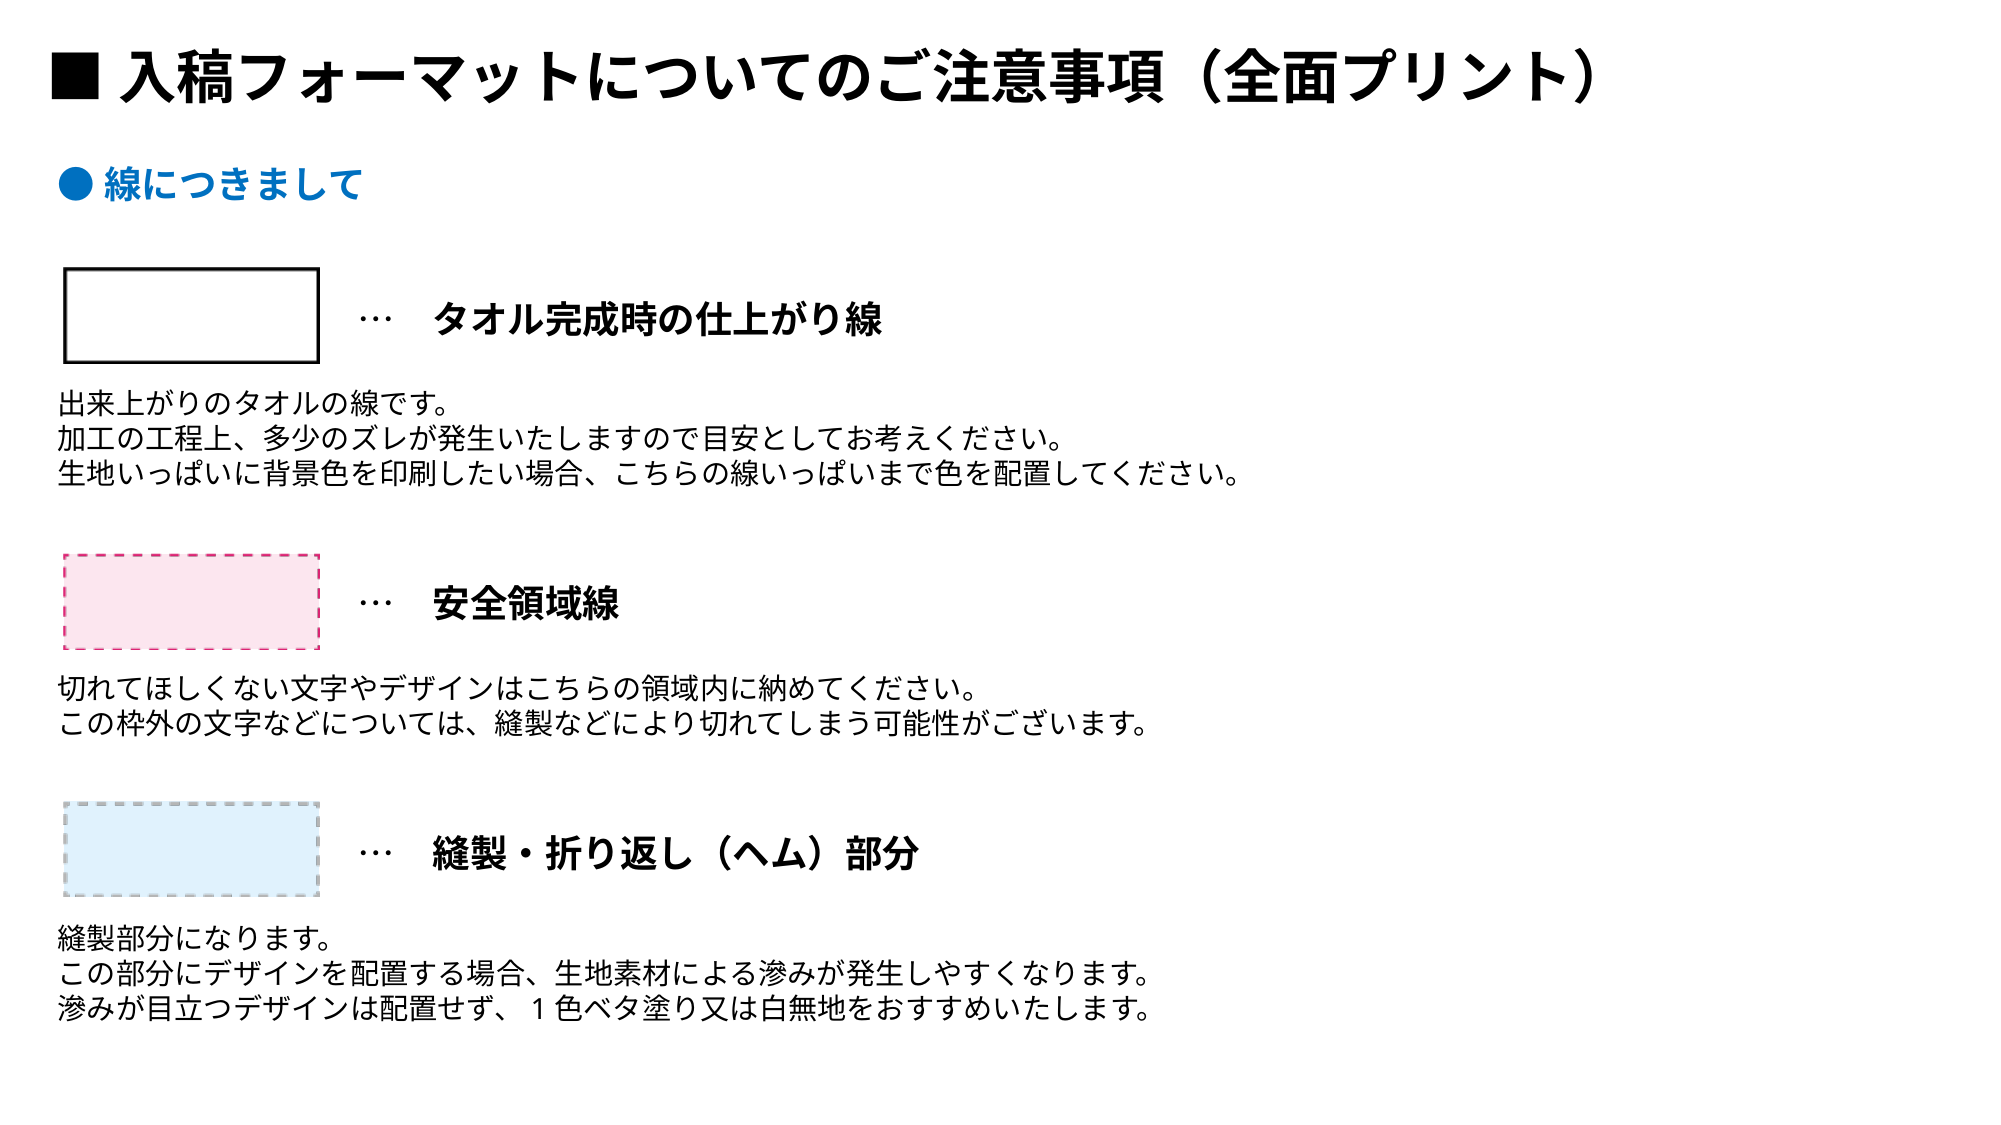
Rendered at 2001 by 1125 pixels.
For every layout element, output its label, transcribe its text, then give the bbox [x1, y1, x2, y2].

picture [63, 267, 320, 364]
text_box ●線につきまして … タオル完成時の仕上がり線 出来上がりのタオルの線です。 加工の工程上、多少のズレが発生いたしますので目安としてお考えください。 生地いっぱいに背景色を印刷したい場合、こちらの線いっぱいまで色を配置してください。 … 安全領域線 切れてほしくない文字やデザインはこちらの領域内に納めてください。 この枠外の文字などについては、縫製などにより切れてしまう可能性がございます。 … 縫製・折り返し（ヘム）部分 縫製部分になります。 この部分にデザインを配置する場合、生地素材による滲みが発生しやすくなります。 滲みが目立つデザインは配置せず、1色ベタ塗り又は白無地をおすすめいたします。 [42, 153, 1927, 1033]
picture [63, 801, 320, 897]
picture [63, 553, 320, 650]
text_box ■入稿フォーマットについてのご注意事項（全面プリント） [31, 32, 1647, 118]
